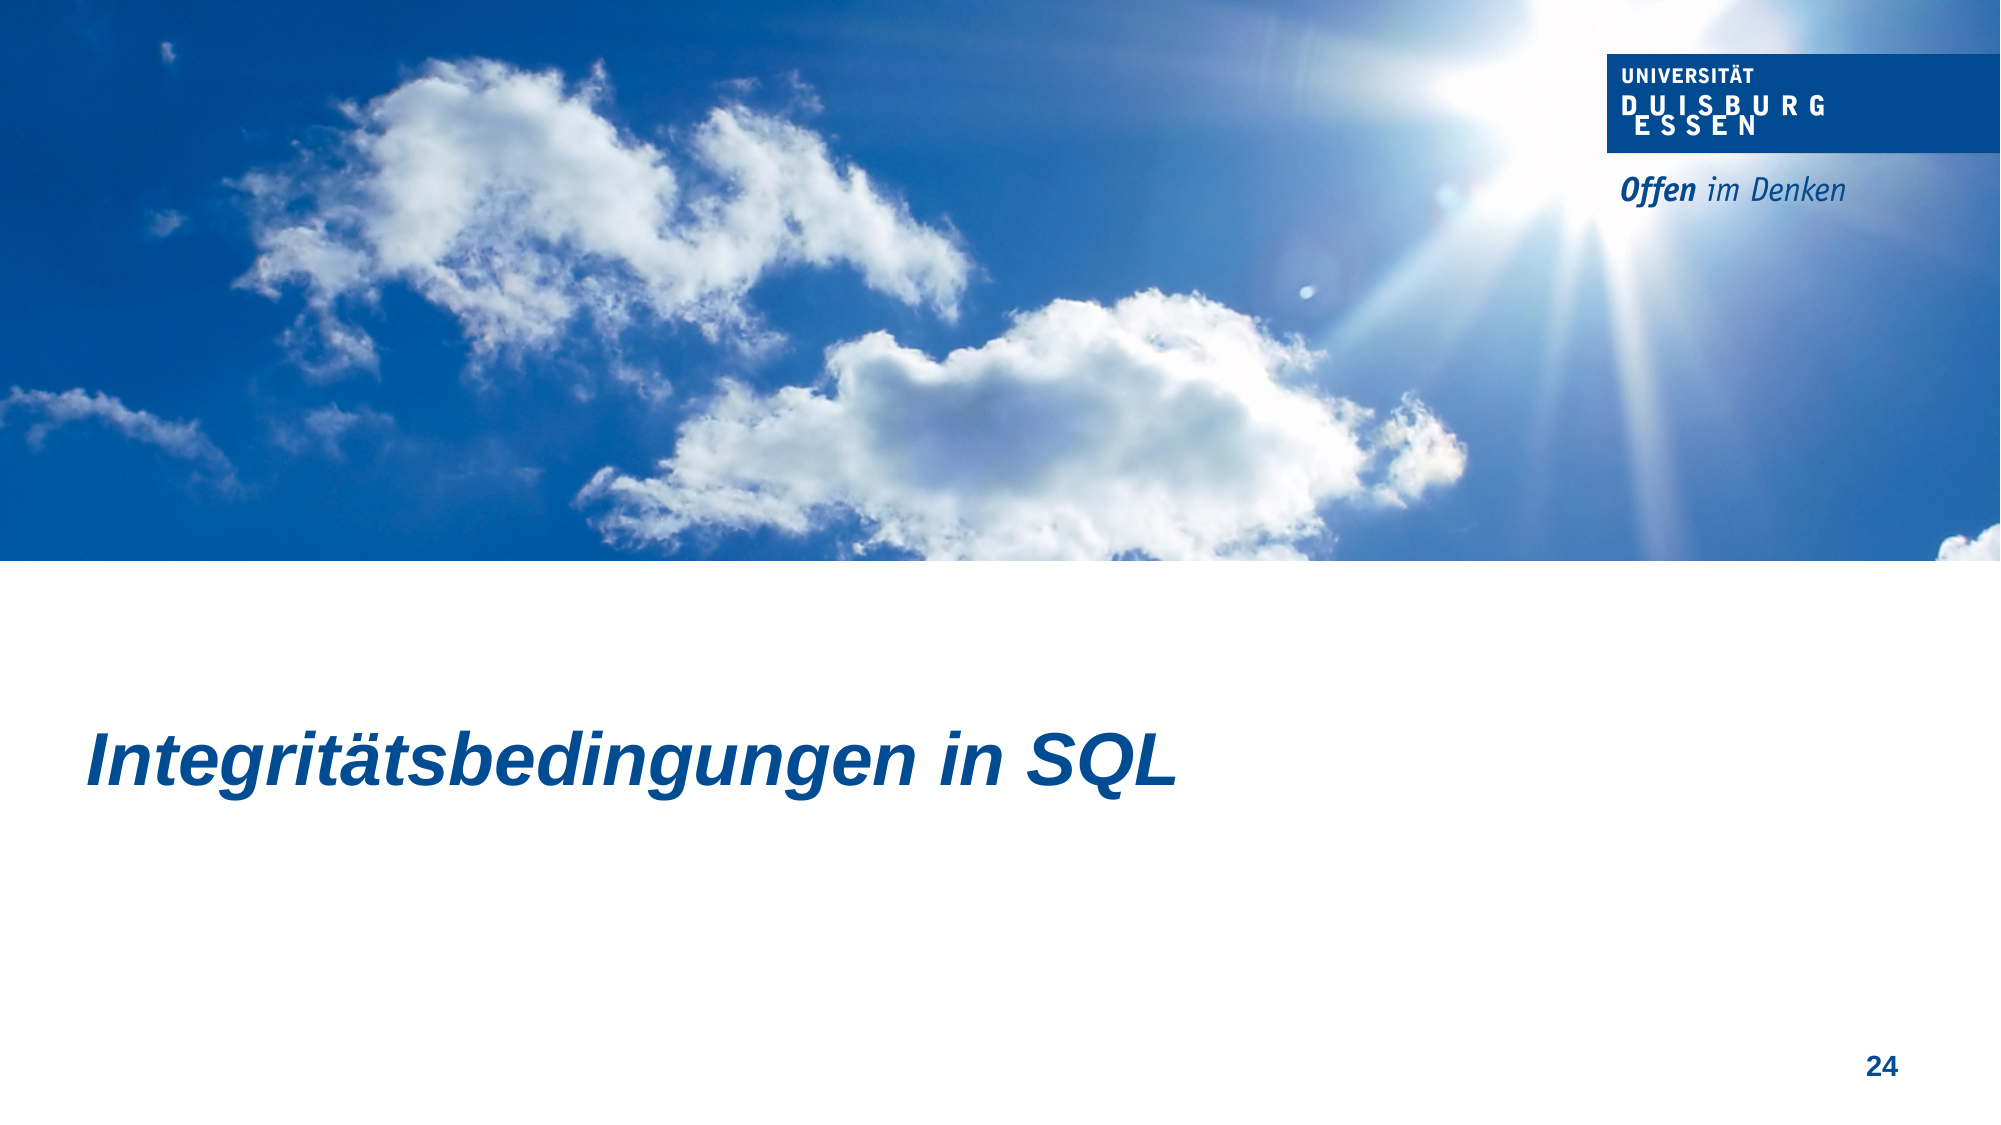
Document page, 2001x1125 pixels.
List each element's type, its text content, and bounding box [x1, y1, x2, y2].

list Integritätsbedingungen in SQL [86, 710, 1276, 789]
slide_number 24 [1677, 1039, 1914, 1081]
picture [0, 0, 2000, 561]
